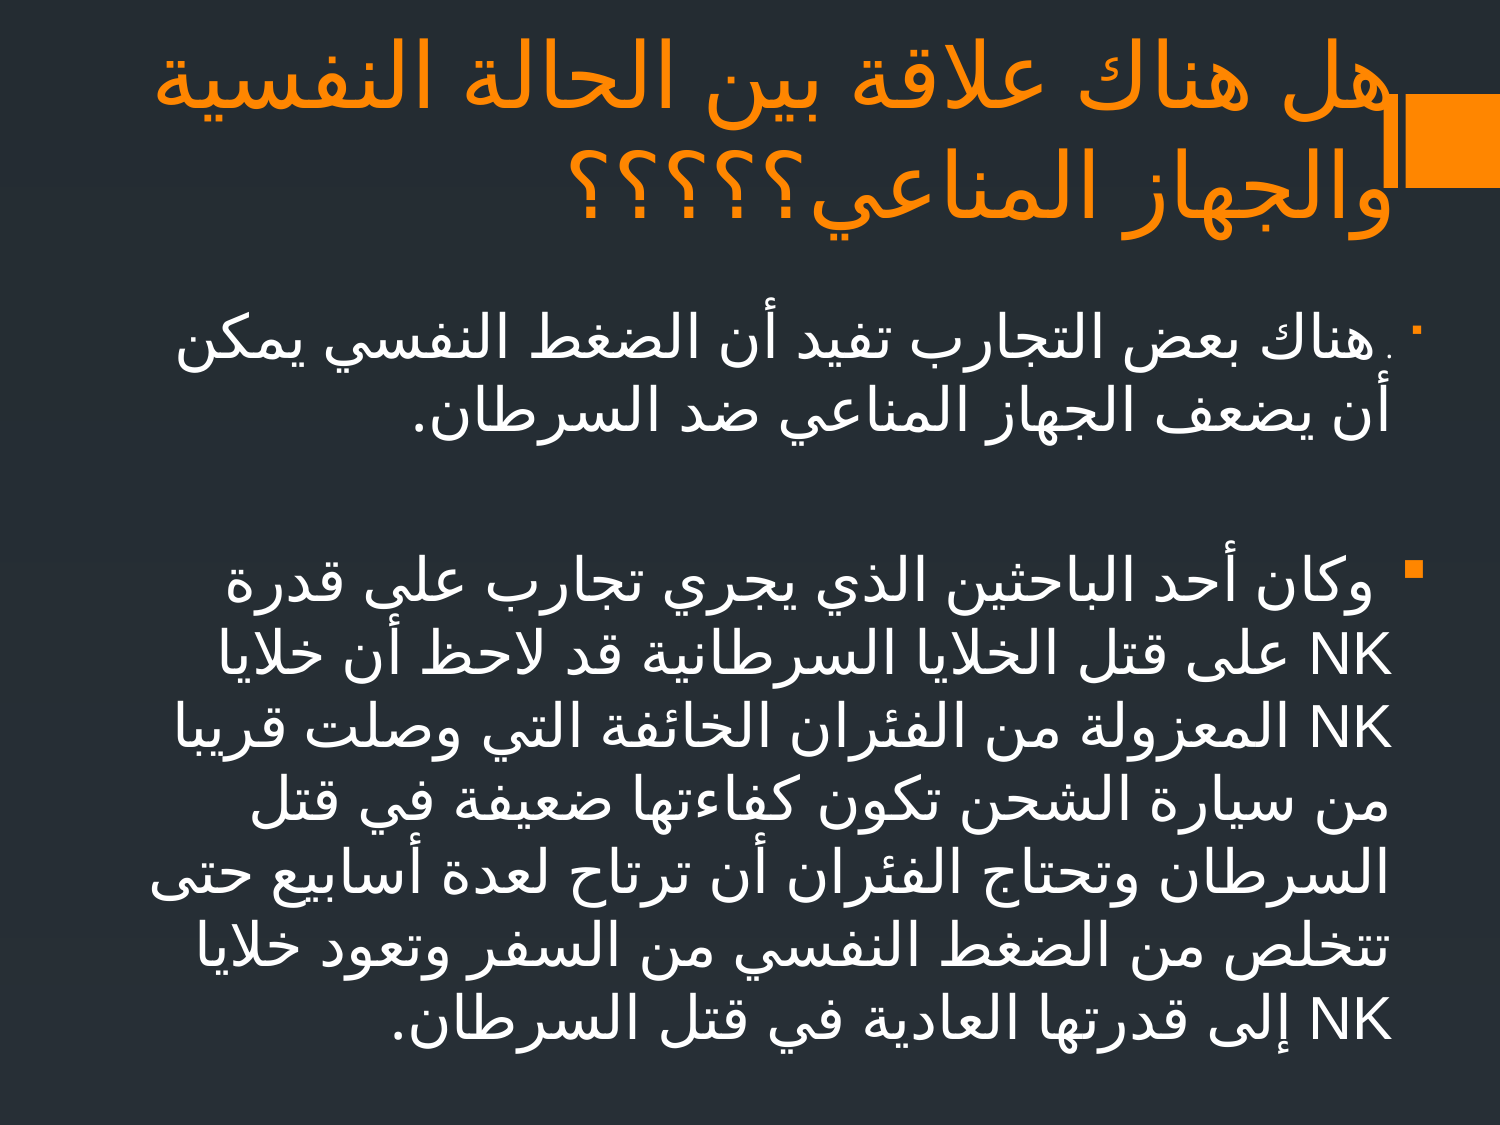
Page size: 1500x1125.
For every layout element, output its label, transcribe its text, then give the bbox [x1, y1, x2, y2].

list . هناك بعض التجارب تفيد أن الضغط النفسي يمكن أن يضعف الجهاز المناعي ضد السرطان. وكان أحد الباحثين الذي يجري تجارب على قدرة NK على قتل الخلايا السرطانية قد لاحظ أن خلايا NK المعزولة من الفئران الخائفة التي وصلت قريبا من سيارة الشحن تكون كفاءتها ضعيفة في قتل السرطان وتحتاج الفئران أن ترتاح لعدة أسابيع حتى تتخلص من الضغط النفسي من السفر وتعود خلايا NK إلى قدرتها العادية في قتل السرطان. [112, 243, 1441, 1066]
title هل هناك علاقة بين الحالة النفسية والجهاز المناعي؟؟؟؟؟ [64, 54, 1413, 244]
